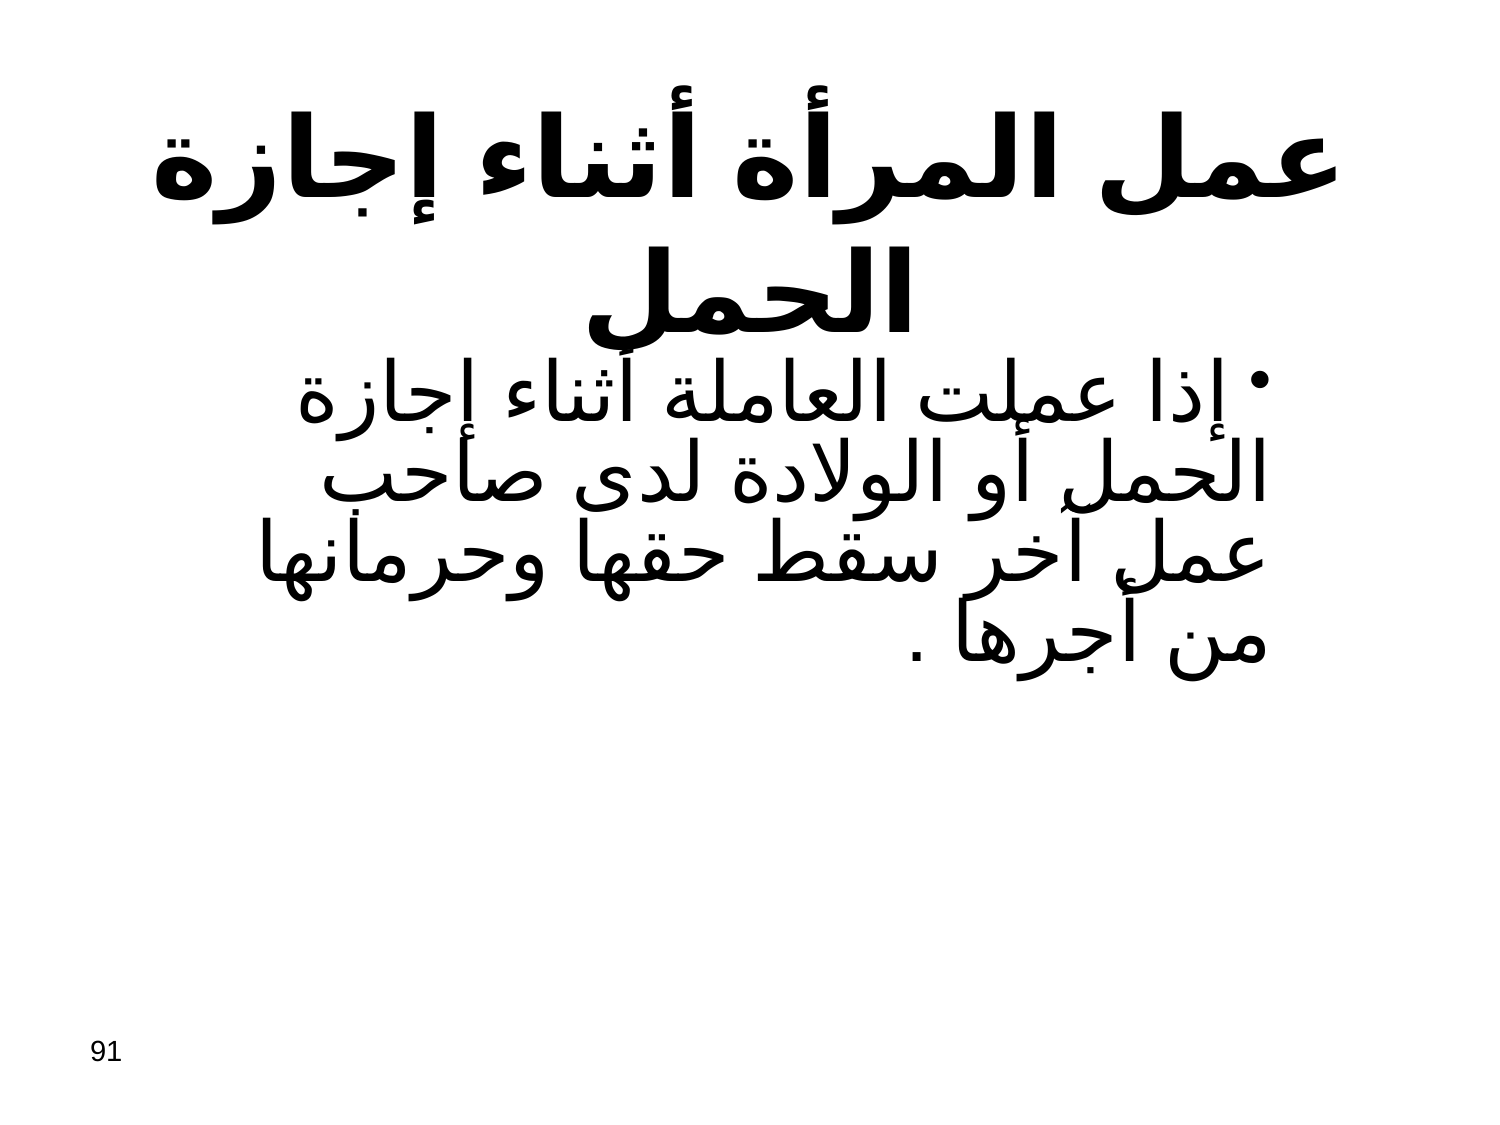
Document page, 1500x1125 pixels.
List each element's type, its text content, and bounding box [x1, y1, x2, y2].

subtitle إذا عملت العاملة أثناء إجازة الحمل أو الولادة لدى صاحب عمل آخر سقط حقها وحرمانها من أجرها . [237, 349, 1288, 851]
slide_number 91 [74, 1024, 426, 1103]
title عمل المرأة أثناء إجازة الحمل [112, 99, 1388, 342]
